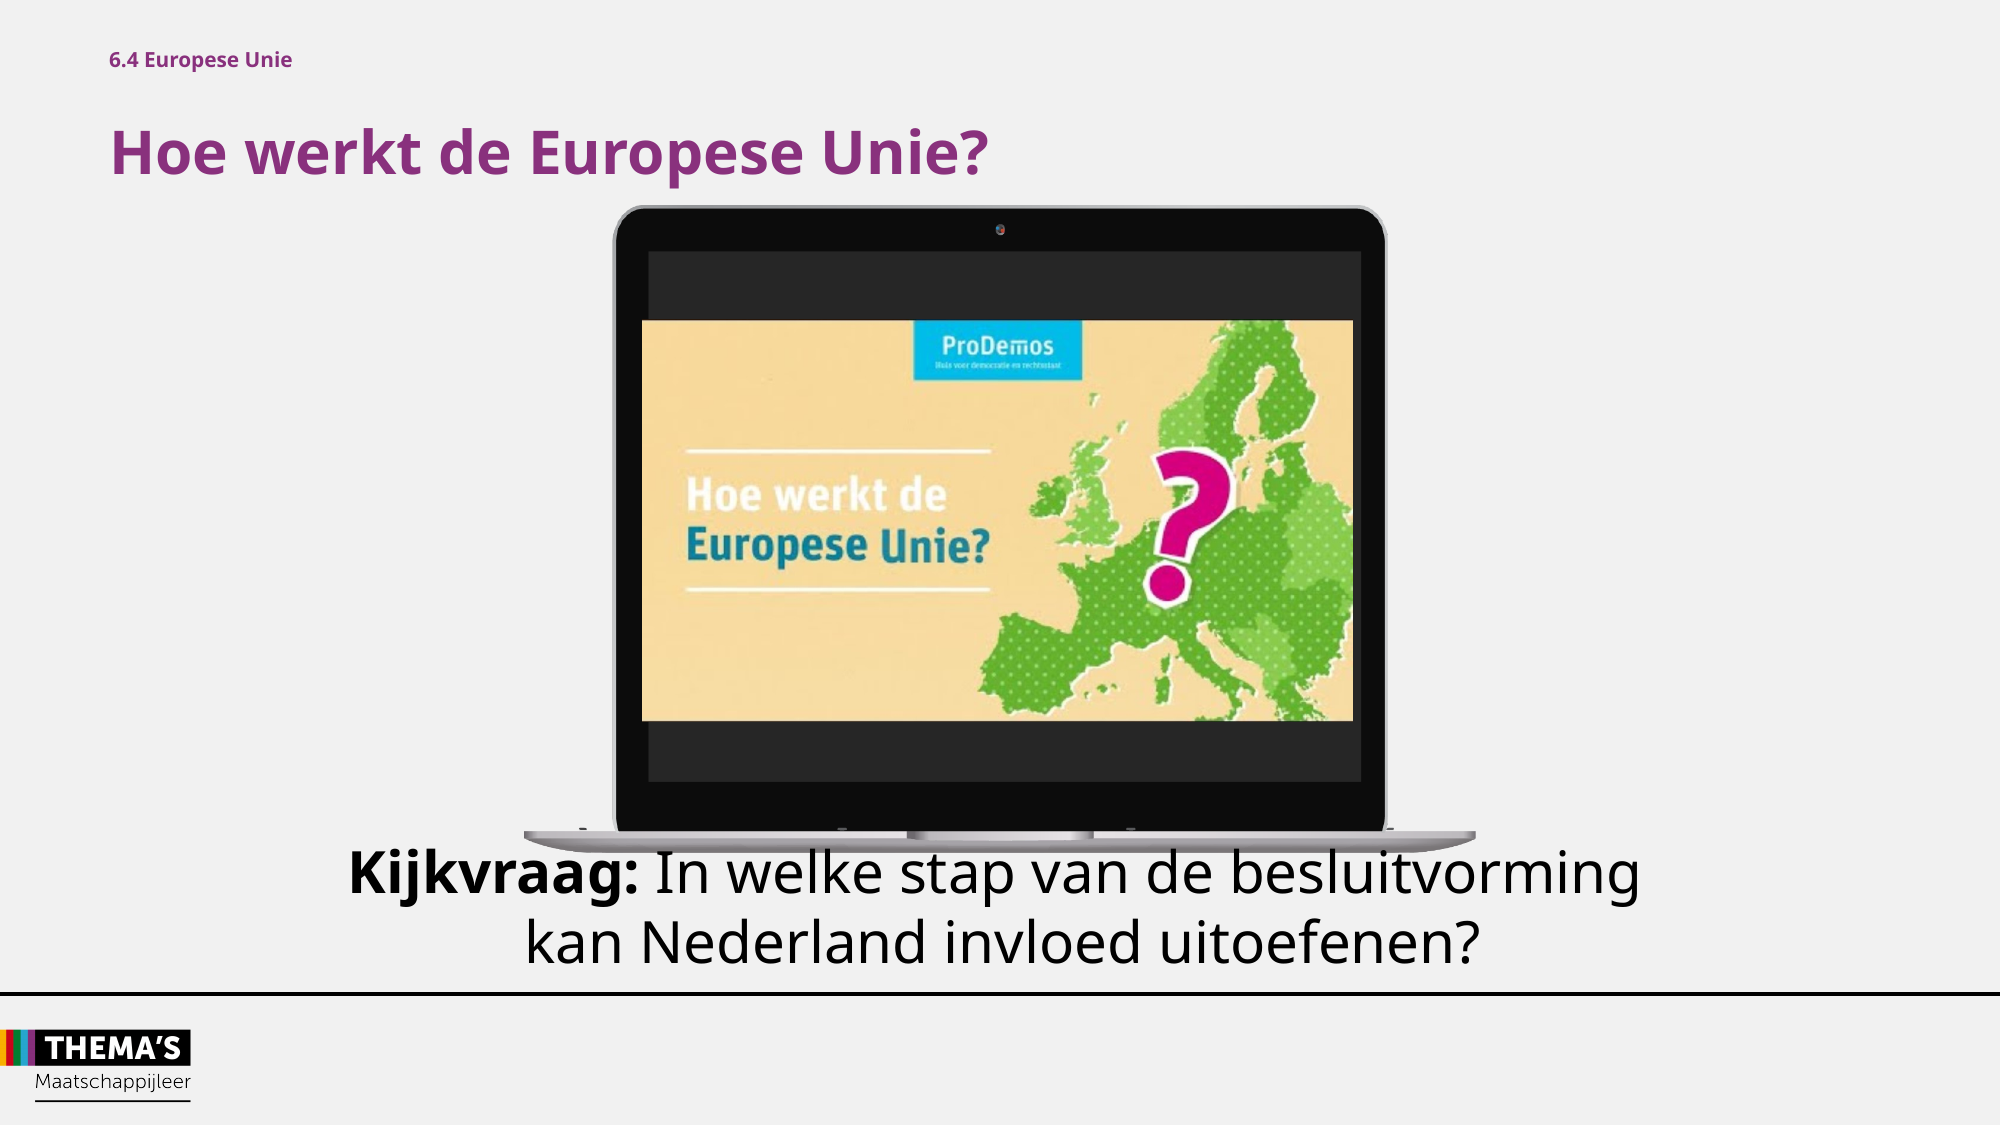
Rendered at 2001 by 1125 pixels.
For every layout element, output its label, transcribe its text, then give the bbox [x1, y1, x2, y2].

list 6.4 Europese Unie [94, 33, 941, 88]
picture [524, 205, 1476, 827]
text_box Kijkvraag: In welke stap van de besluitvorming kan Nederland invloed uitoefenen? [57, 827, 1948, 983]
list Hoe werkt de Europese Unie? [94, 114, 1828, 205]
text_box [642, 318, 1353, 723]
picture [0, 993, 203, 1125]
